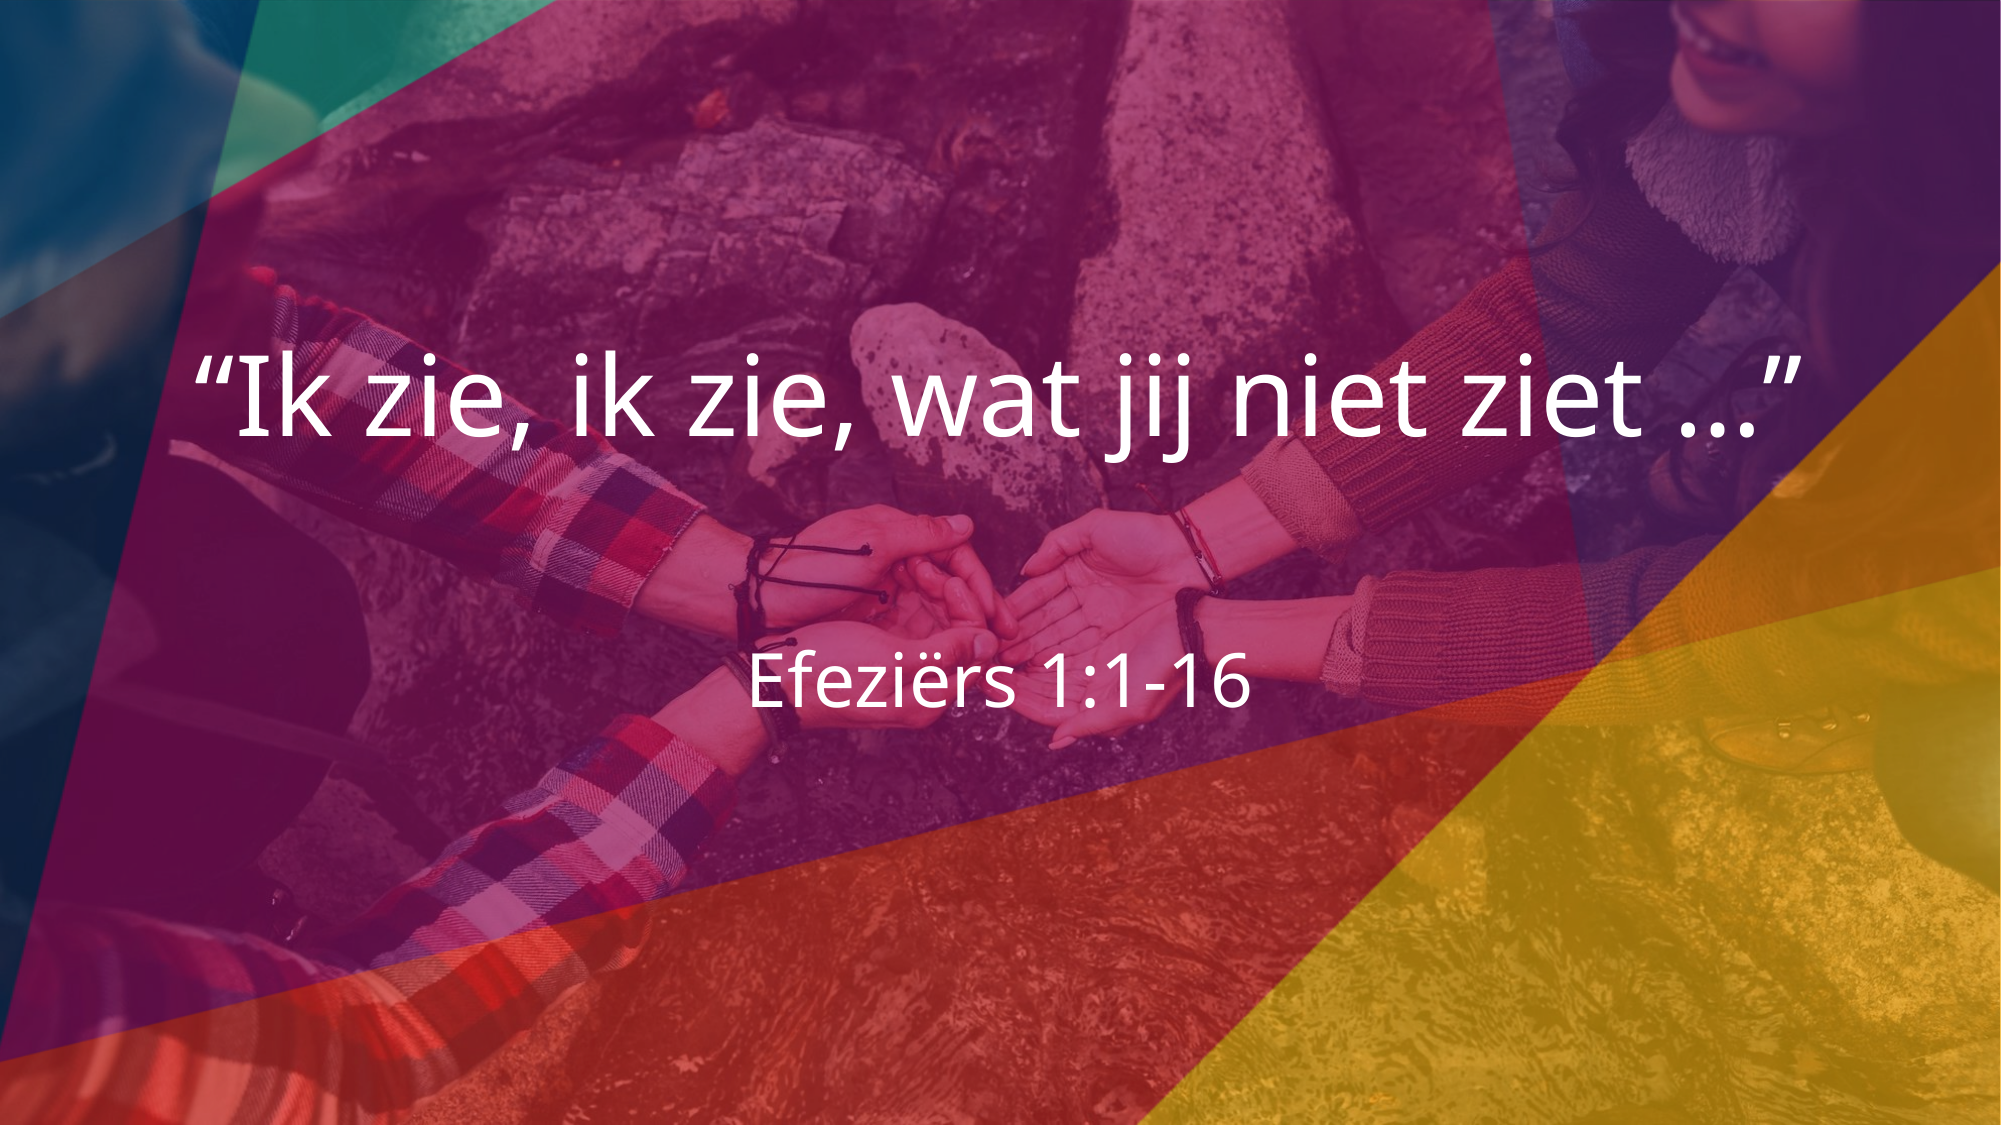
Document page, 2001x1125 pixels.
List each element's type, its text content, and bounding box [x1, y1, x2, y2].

text_box Efeziërs 1:1-16 [0, 624, 2000, 890]
picture [0, 0, 2001, 1125]
text_box “Ik zie, ik zie, wat jij niet ziet …” [0, 316, 2000, 466]
